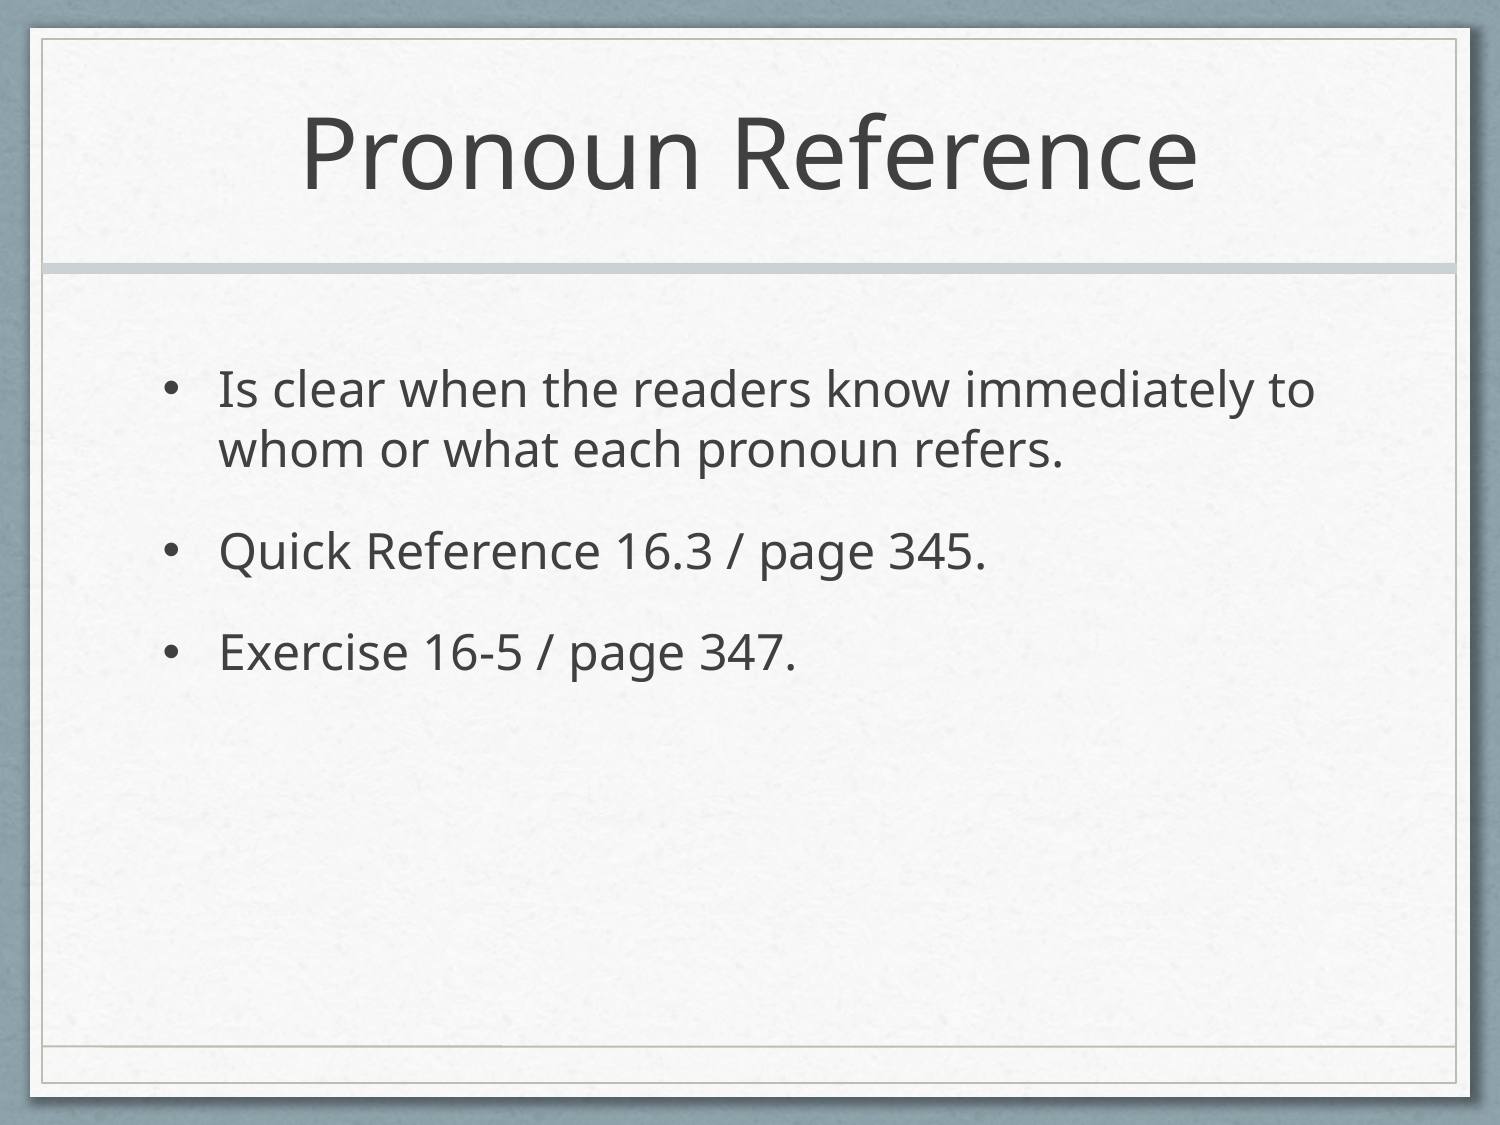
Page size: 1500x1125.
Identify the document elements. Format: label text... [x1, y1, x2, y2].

picture [30, 28, 1470, 1097]
title Pronoun Reference [147, 40, 1353, 260]
list Is clear when the readers know immediately to whom or what each pronoun refers. Quick Reference 16.3 / page 345. Exercise 16-5 / page 347. [147, 350, 1353, 995]
